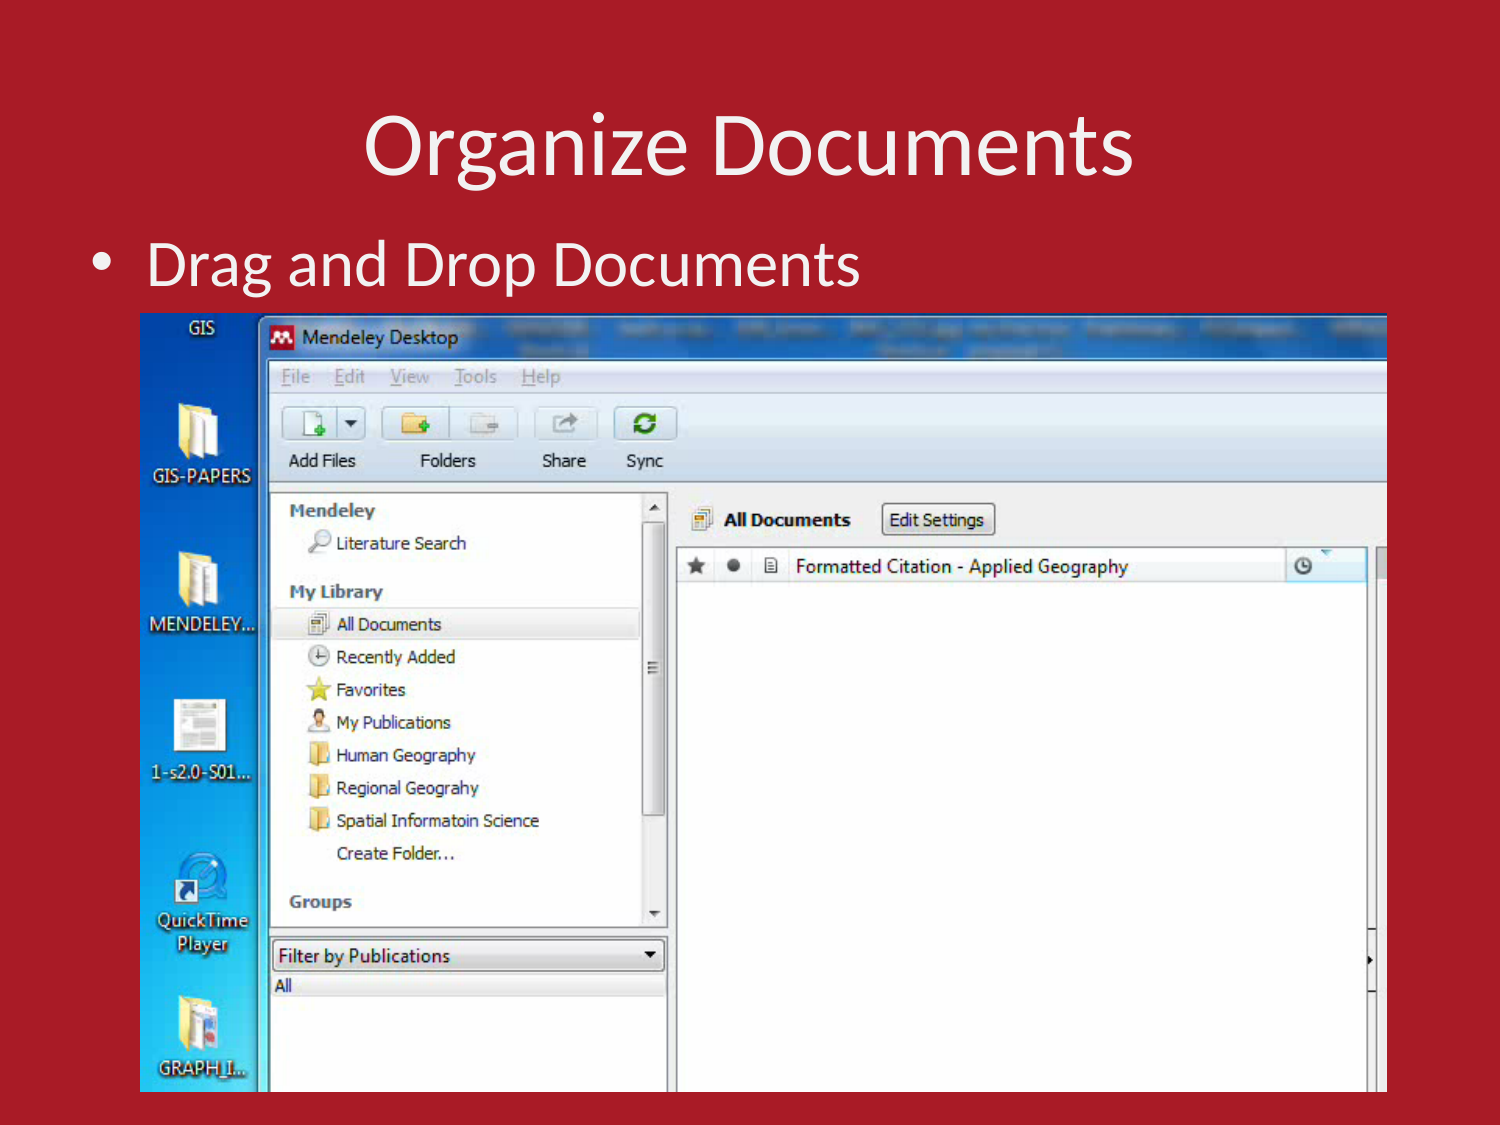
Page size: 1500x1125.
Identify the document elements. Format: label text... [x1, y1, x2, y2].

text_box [139, 312, 1388, 1093]
list Drag and Drop Documents [75, 212, 1425, 955]
title Organize Documents [75, 45, 1425, 212]
